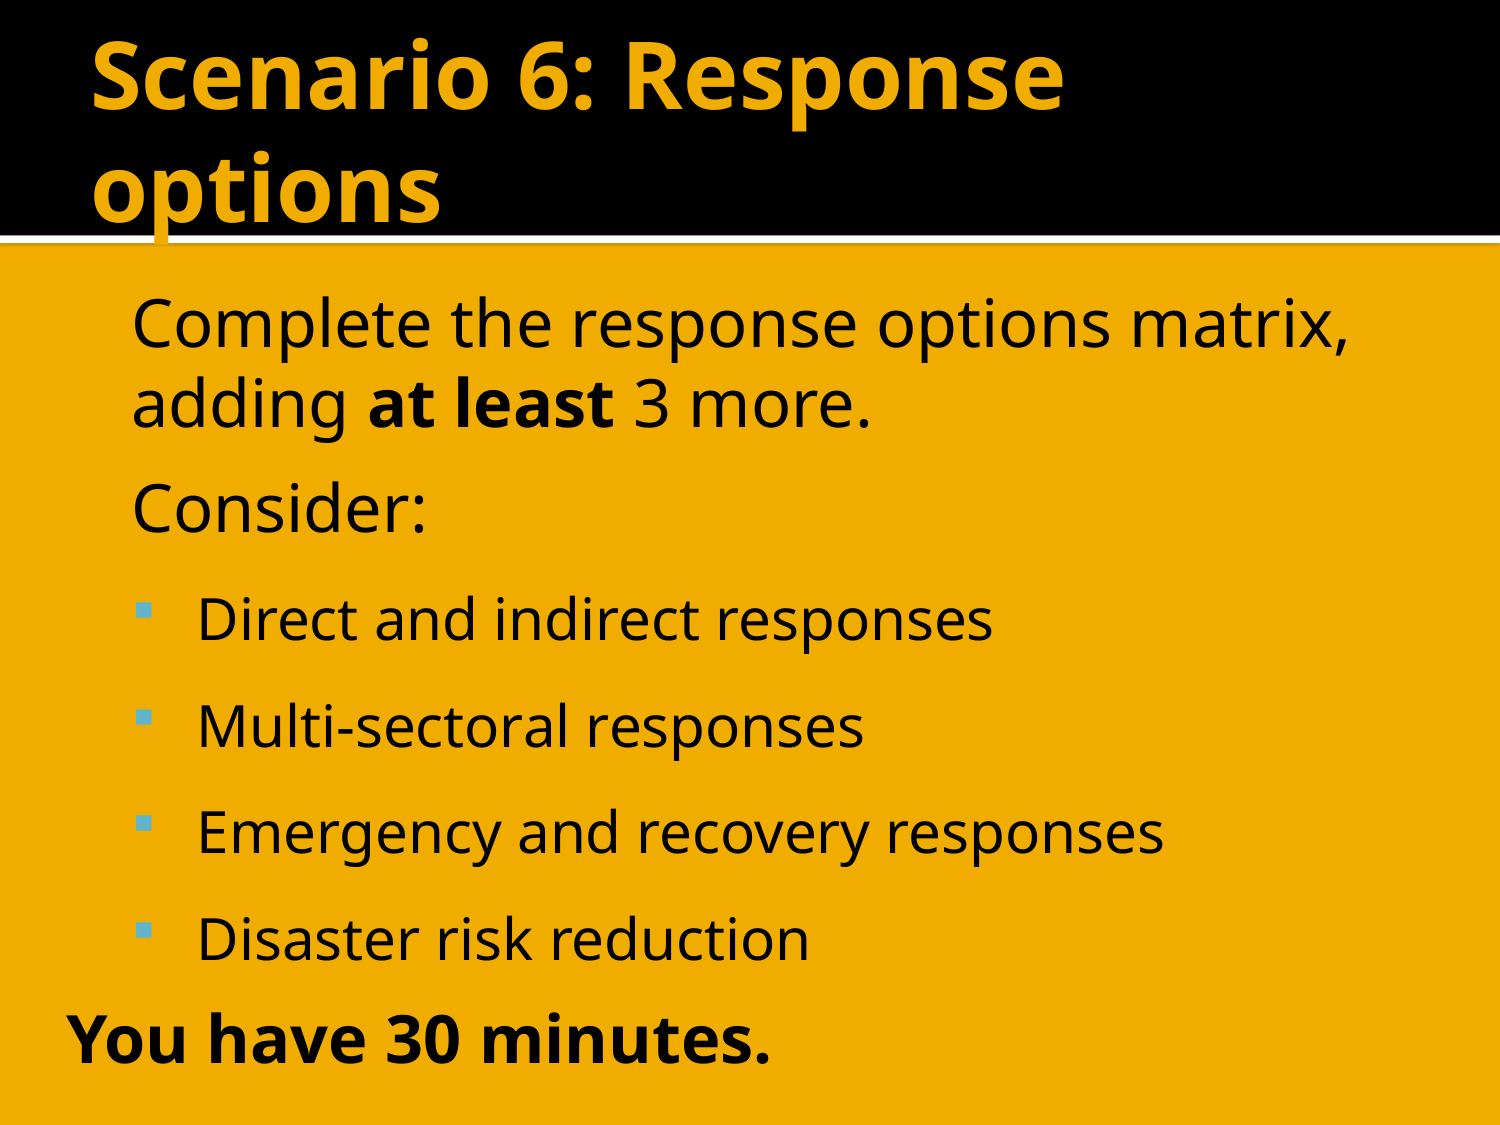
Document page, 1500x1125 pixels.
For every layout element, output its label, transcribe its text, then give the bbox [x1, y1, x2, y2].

title Scenario 6: Response options [75, 25, 1425, 231]
list Complete the response options matrix, adding at least 3 more. Consider: Direct and indirect responses Multi-sectoral responses Emergency and recovery responses Disaster risk reduction You have 30 minutes. [37, 265, 1461, 1089]
